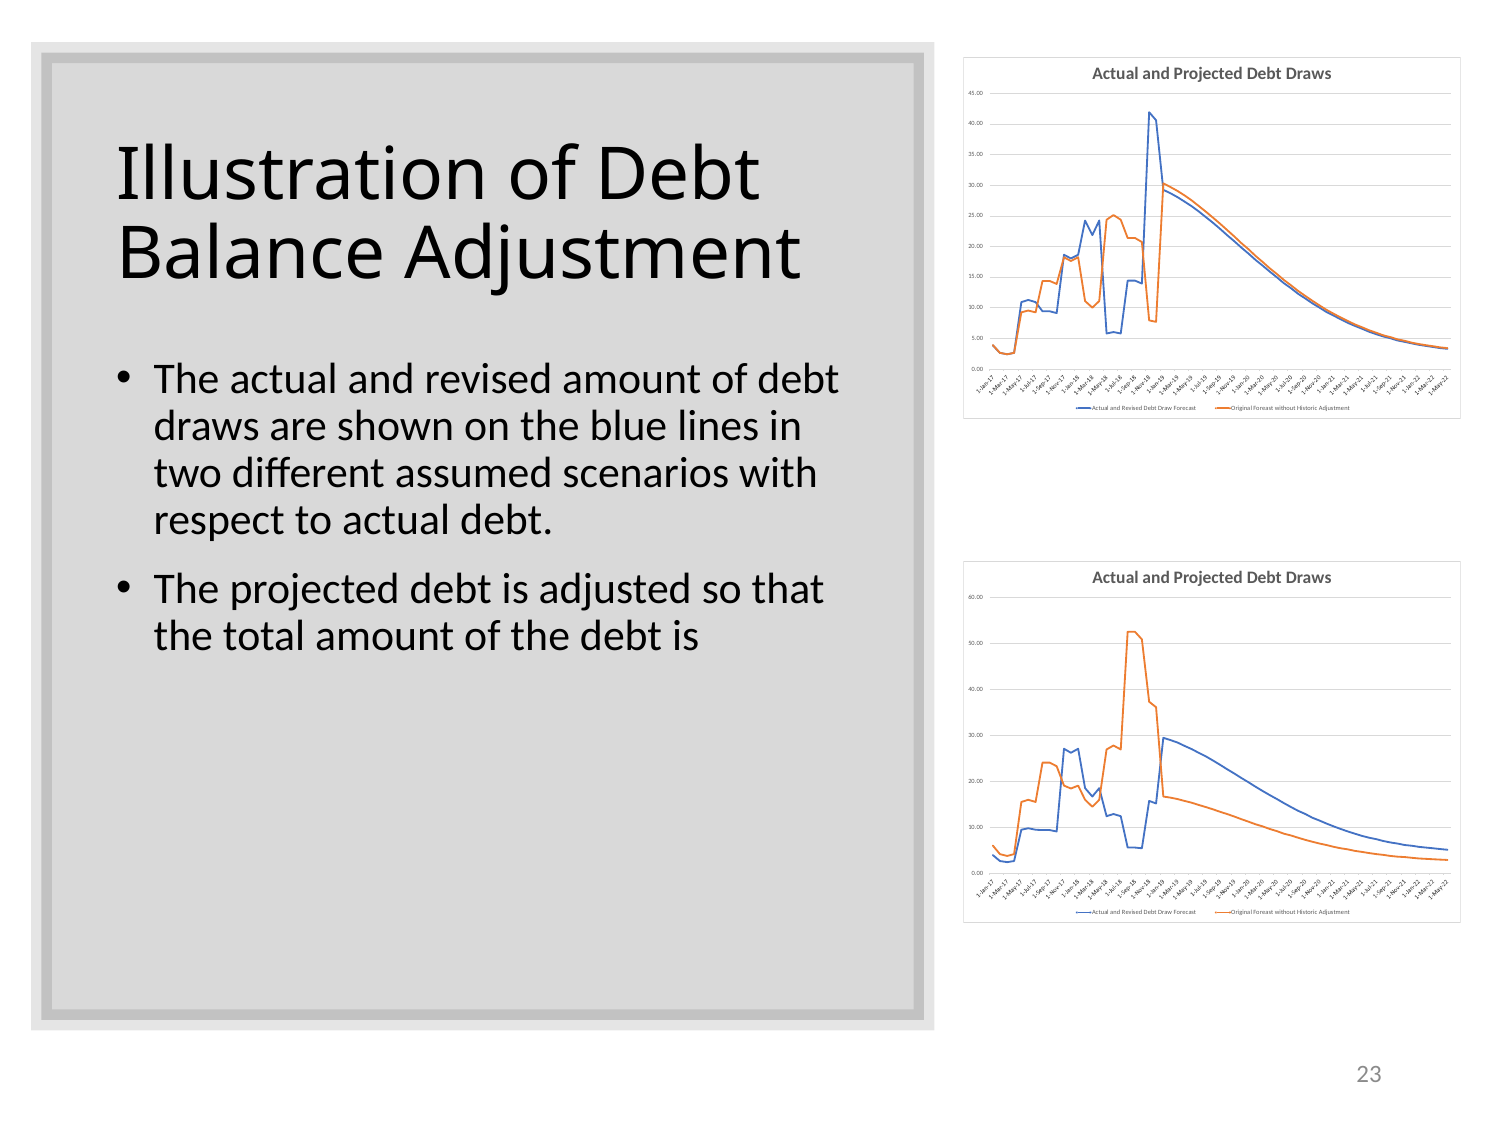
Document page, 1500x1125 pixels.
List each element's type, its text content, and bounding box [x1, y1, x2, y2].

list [963, 56, 1461, 419]
title Illustration of Debt Balance Adjustment [101, 105, 865, 326]
slide_number 23 [1059, 1042, 1397, 1103]
text_box [40, 52, 925, 1021]
list The actual and revised amount of debt draws are shown on the blue lines in two different assumed scenarios with respect to actual debt. The projected debt is adjusted so that the total amount of the debt is [101, 348, 865, 943]
picture [963, 561, 1461, 923]
